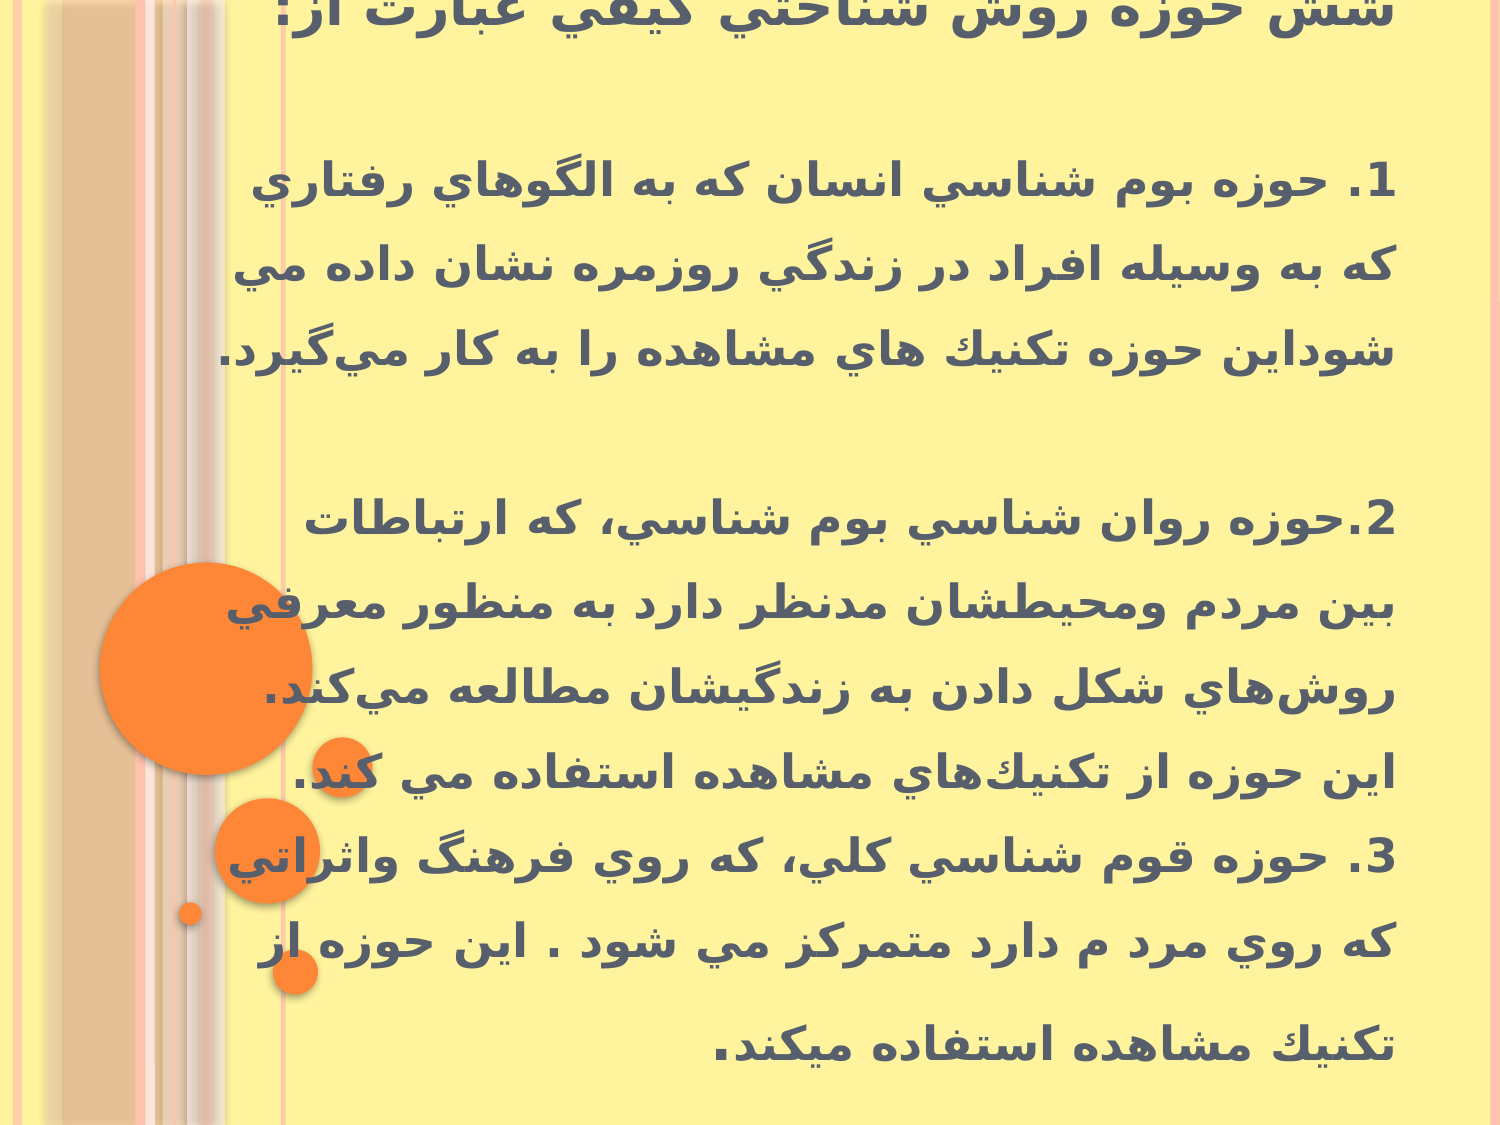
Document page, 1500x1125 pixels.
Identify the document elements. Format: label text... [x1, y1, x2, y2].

title شش حوزه روش شناختي كيفي عبارت از: 1. حوزه بوم شناسي انسان كه به الگوهاي رفتاري كه به وسيله افراد در زندگي روزمره نشان داده مي شوداين حوزه تكنيك هاي مشاهده را به كار مي‌گيرد. 2.حوزه روان شناسي بوم شناسي، كه ارتباطات بين مردم ومحيطشان مدنظر دارد به منظور معرفي روش‌هاي شكل دادن به زندگيشان مطالعه مي‌كند. اين حوزه از تكنيك‌هاي مشاهده استفاده مي كند. 3. حوزه قوم شناسي كلي، كه روي فرهنگ واثراتي كه روي مرد م دارد متمركز مي شود . اين حوزه از تكنيك مشاهده استفاده ميكند. [200, 0, 1413, 1125]
